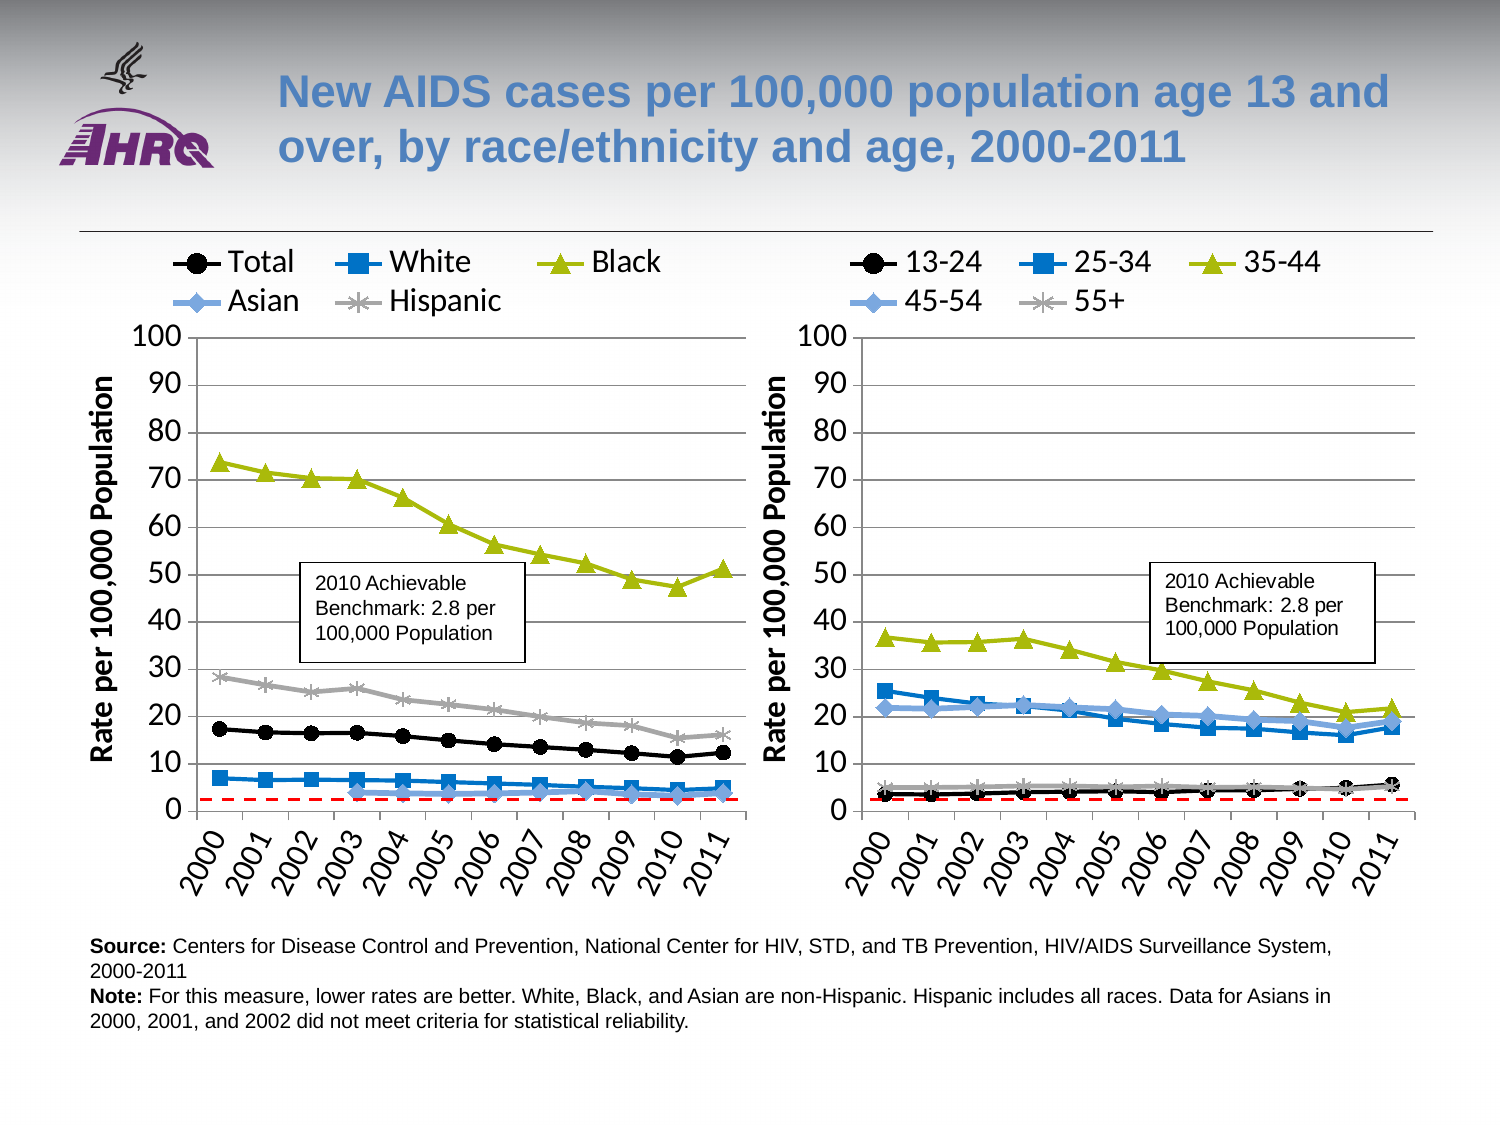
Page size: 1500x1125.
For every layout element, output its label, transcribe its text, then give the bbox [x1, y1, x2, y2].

text_box Source: Centers for Disease Control and Prevention, National Center for HIV, STD, and TB Prevention, HIV/AIDS Surveillance System, 2000-2011 Note: For this measure, lower rates are better. White, Black, and Asian are non-Hispanic. Hispanic includes all races. Data for Asians in 2000, 2001, and 2002 did not meet criteria for statistical reliability. [74, 924, 1395, 1125]
title New AIDS cases per 100,000 population age 13 and over, by race/ethnicity and age, 2000-2011 [262, 45, 1425, 188]
chart [74, 239, 1426, 916]
picture [0, 0, 1500, 1125]
